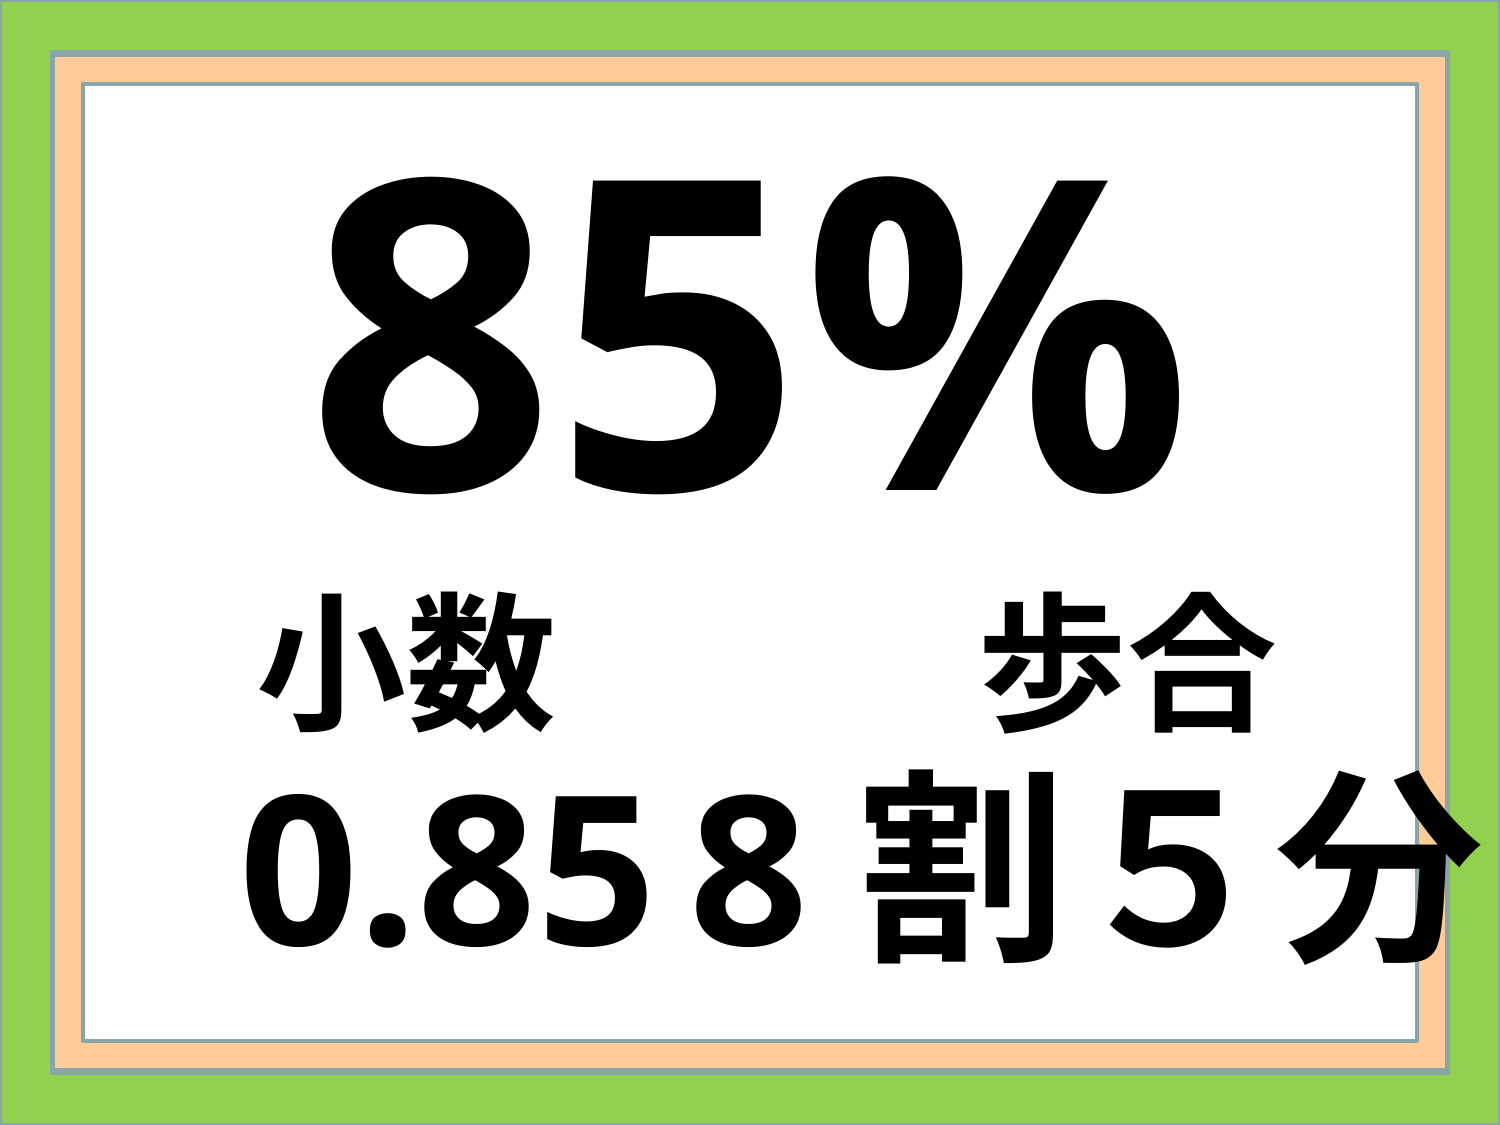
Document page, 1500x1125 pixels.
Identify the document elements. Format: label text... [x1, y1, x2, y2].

text_box 歩合 [962, 573, 1500, 757]
text_box 8割５分 [785, 716, 1388, 994]
text_box 85% [177, 89, 1323, 546]
text_box 小数 [146, 573, 667, 757]
text_box 0.85 [146, 716, 750, 994]
